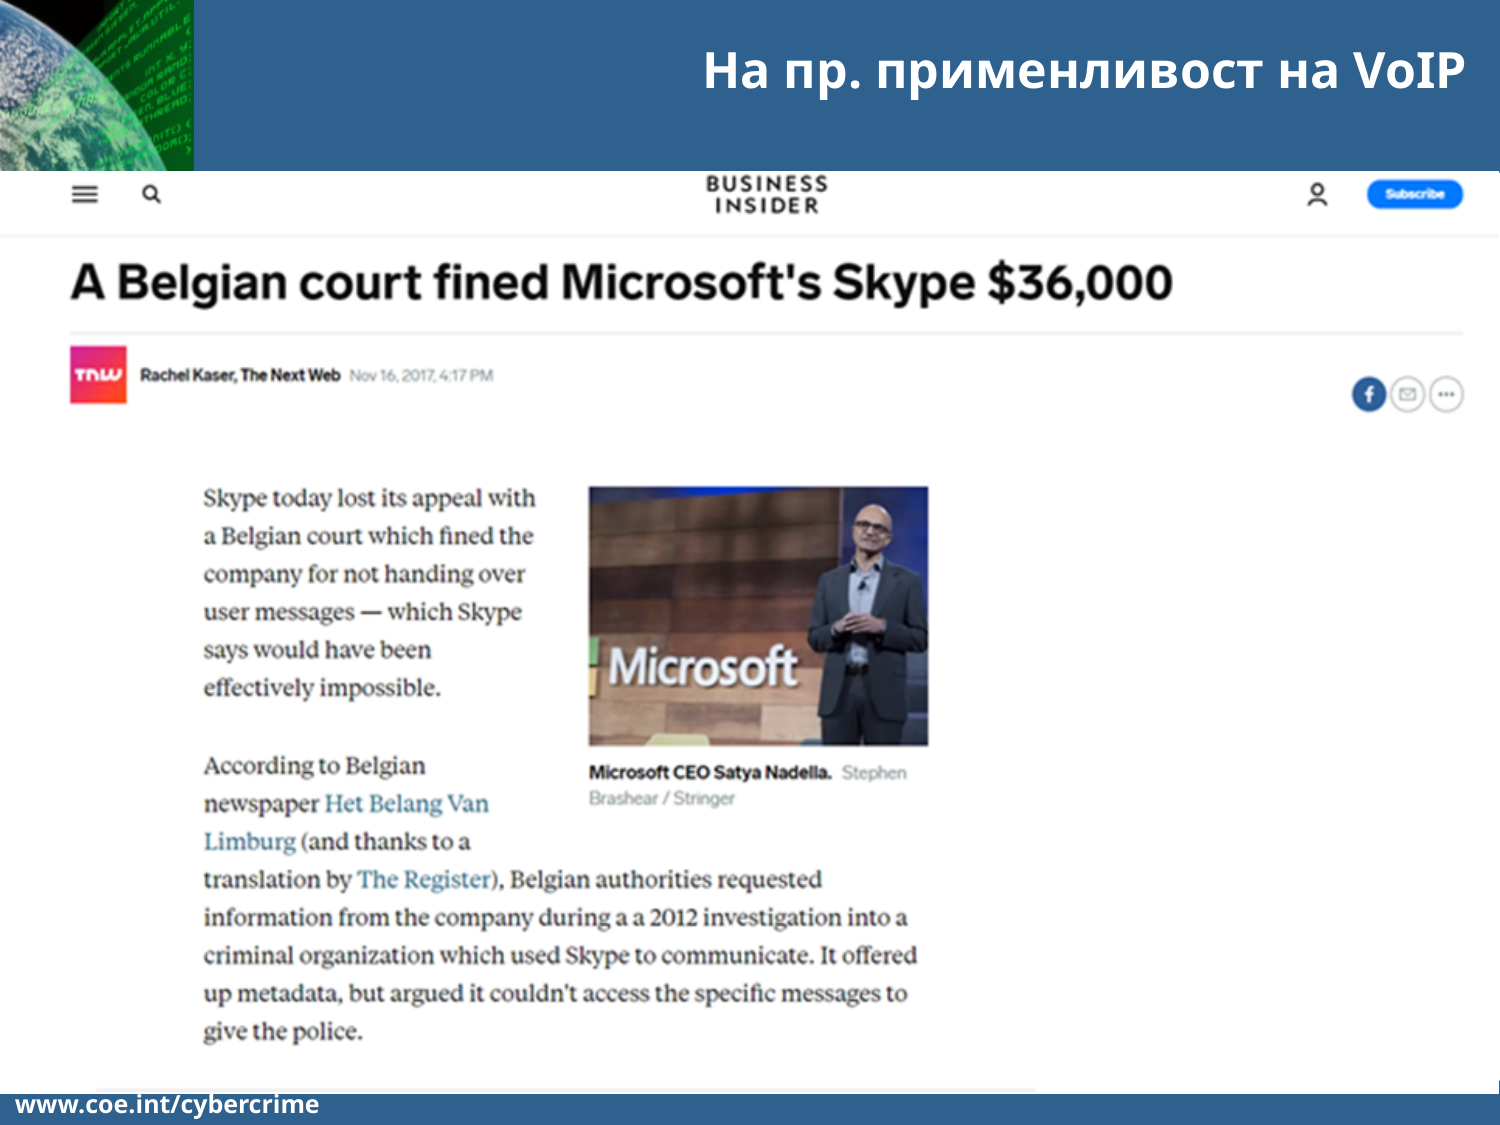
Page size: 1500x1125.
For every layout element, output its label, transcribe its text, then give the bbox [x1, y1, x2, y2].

text_box www.coe.int/cybercrime [0, 1098, 1500, 1125]
picture [0, 0, 1499, 1094]
text_box На пр. применливост на VoIP [230, 31, 1483, 106]
text_box [198, 0, 1500, 173]
